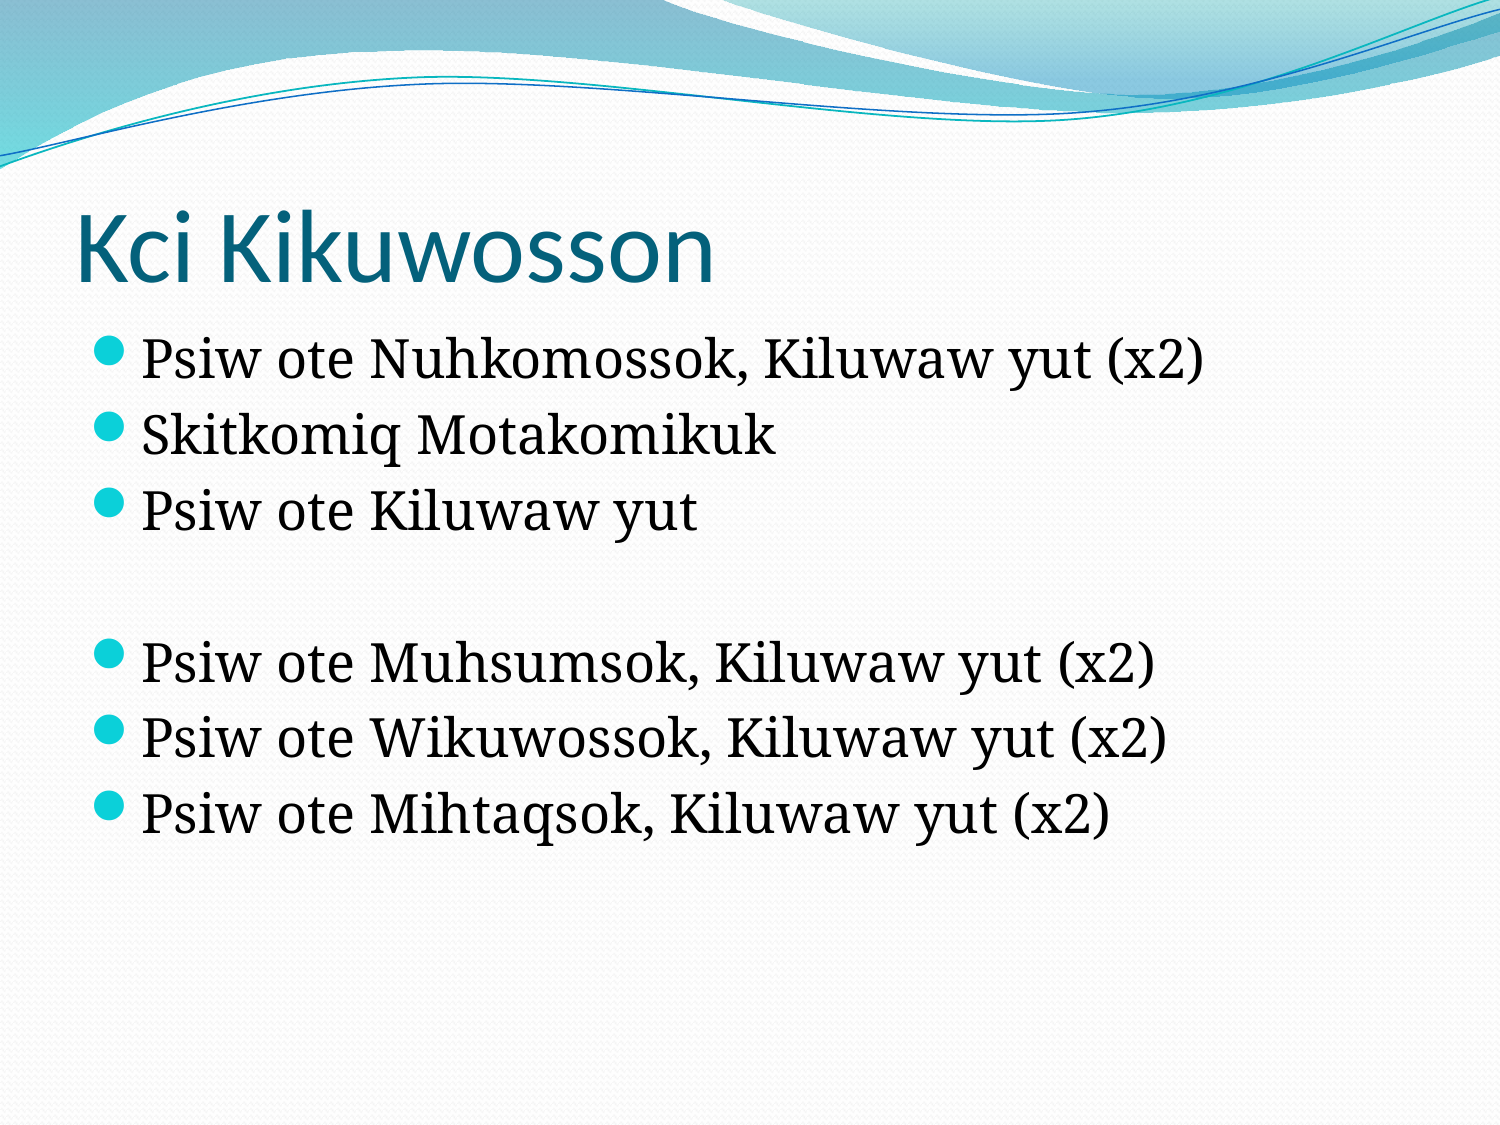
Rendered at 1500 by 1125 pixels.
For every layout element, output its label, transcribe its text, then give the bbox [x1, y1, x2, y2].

list Psiw ote Nuhkomossok, Kiluwaw yut (x2) Skitkomiq Motakomikuk Psiw ote Kiluwaw yut Psiw ote Muhsumsok, Kiluwaw yut (x2) Psiw ote Wikuwossok, Kiluwaw yut (x2) Psiw ote Mihtaqsok, Kiluwaw yut (x2) [75, 317, 1425, 1038]
title Kci Kikuwosson [75, 115, 1425, 303]
